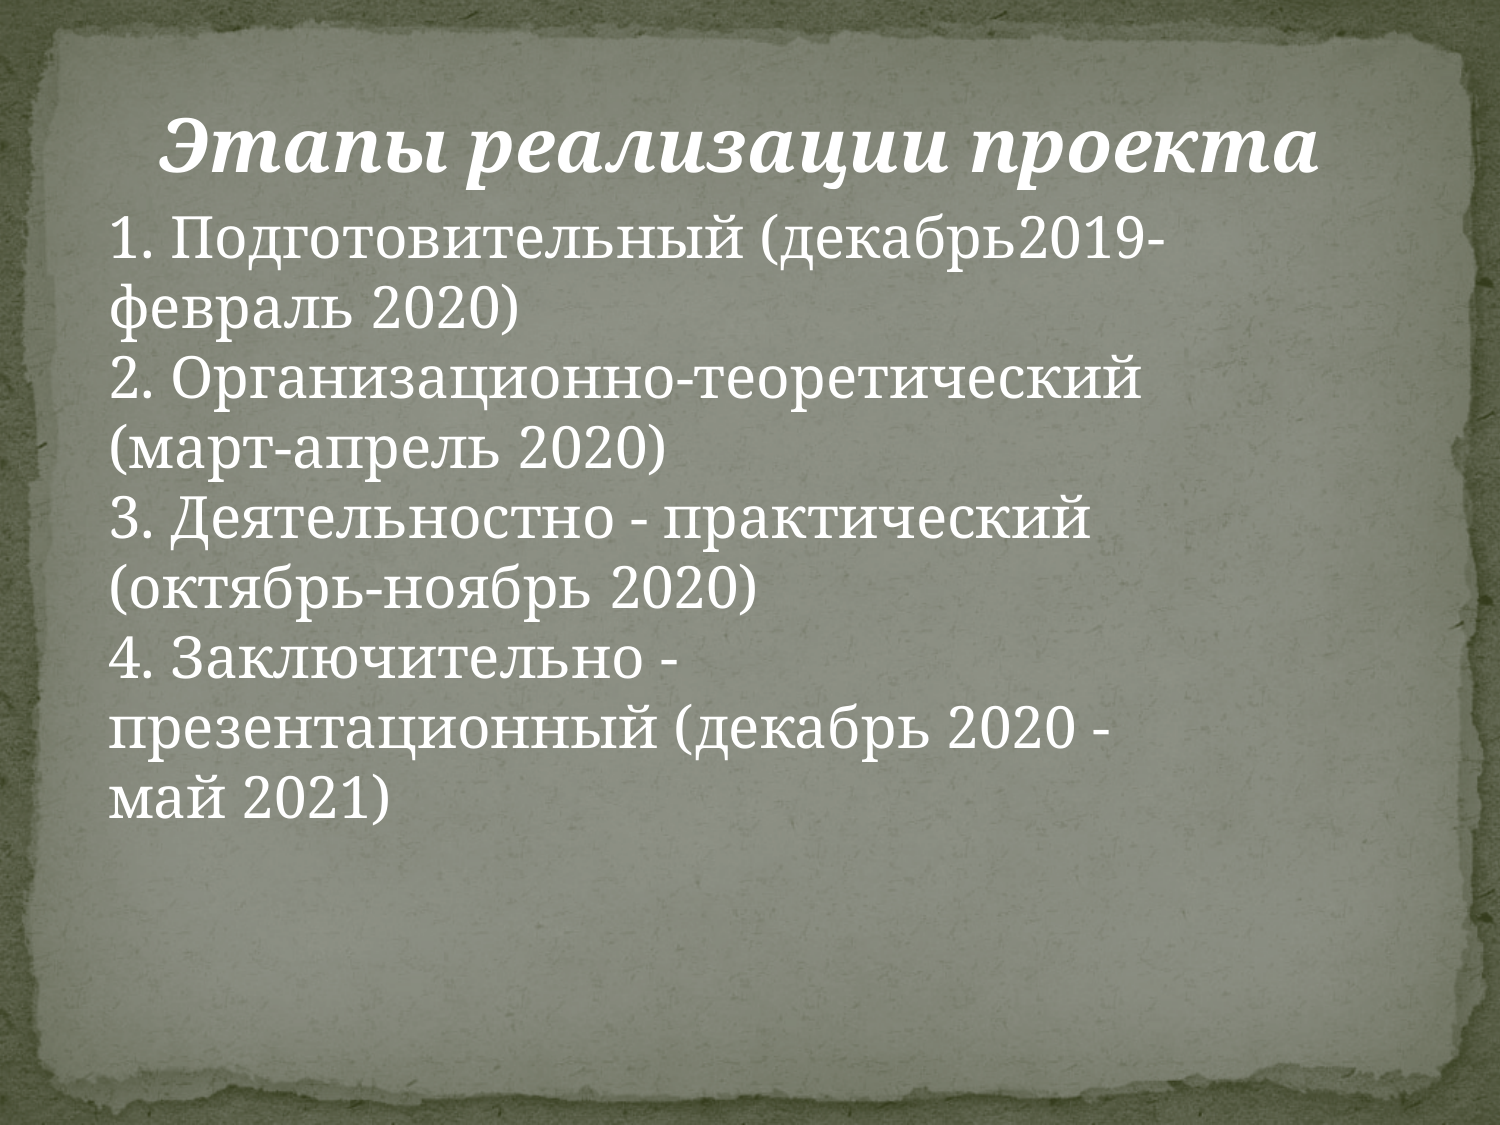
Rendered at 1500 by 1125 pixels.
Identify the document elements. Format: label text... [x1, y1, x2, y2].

text_box 1. Подготовительный (декабрь2019-февраль 2020) 2. Организационно-теоретический (март-апрель 2020) 3. Деятельностно - практический (октябрь-ноябрь 2020) 4. Заключительно - презентационный (декабрь 2020 - май 2021) [93, 193, 1228, 838]
text_box Этапы реализации проекта [144, 89, 1337, 195]
